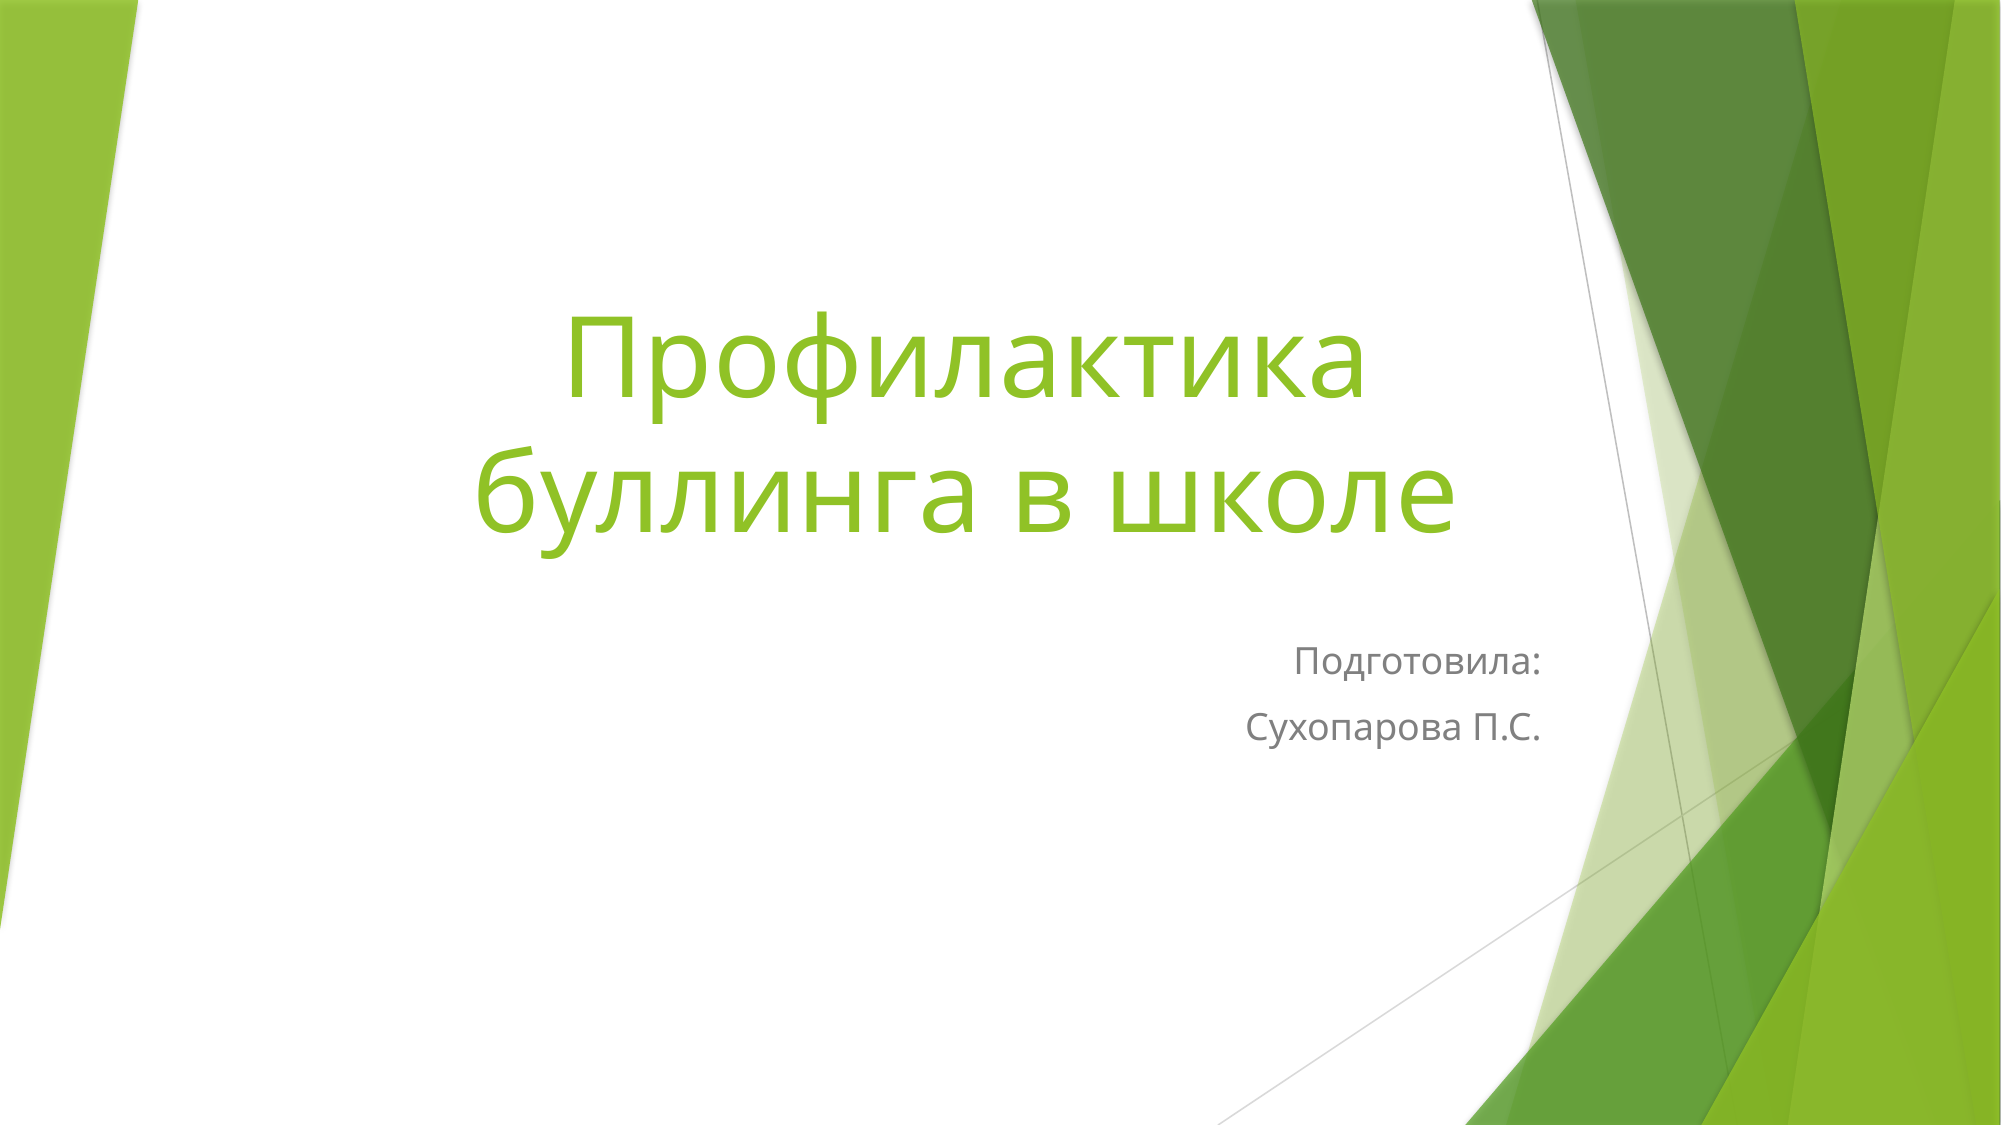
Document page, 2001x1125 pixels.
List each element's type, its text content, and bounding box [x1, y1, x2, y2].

subtitle Подготовила: Сухопарова П.С. [282, 629, 1557, 1071]
title Профилактика буллинга в школе [329, 292, 1604, 563]
